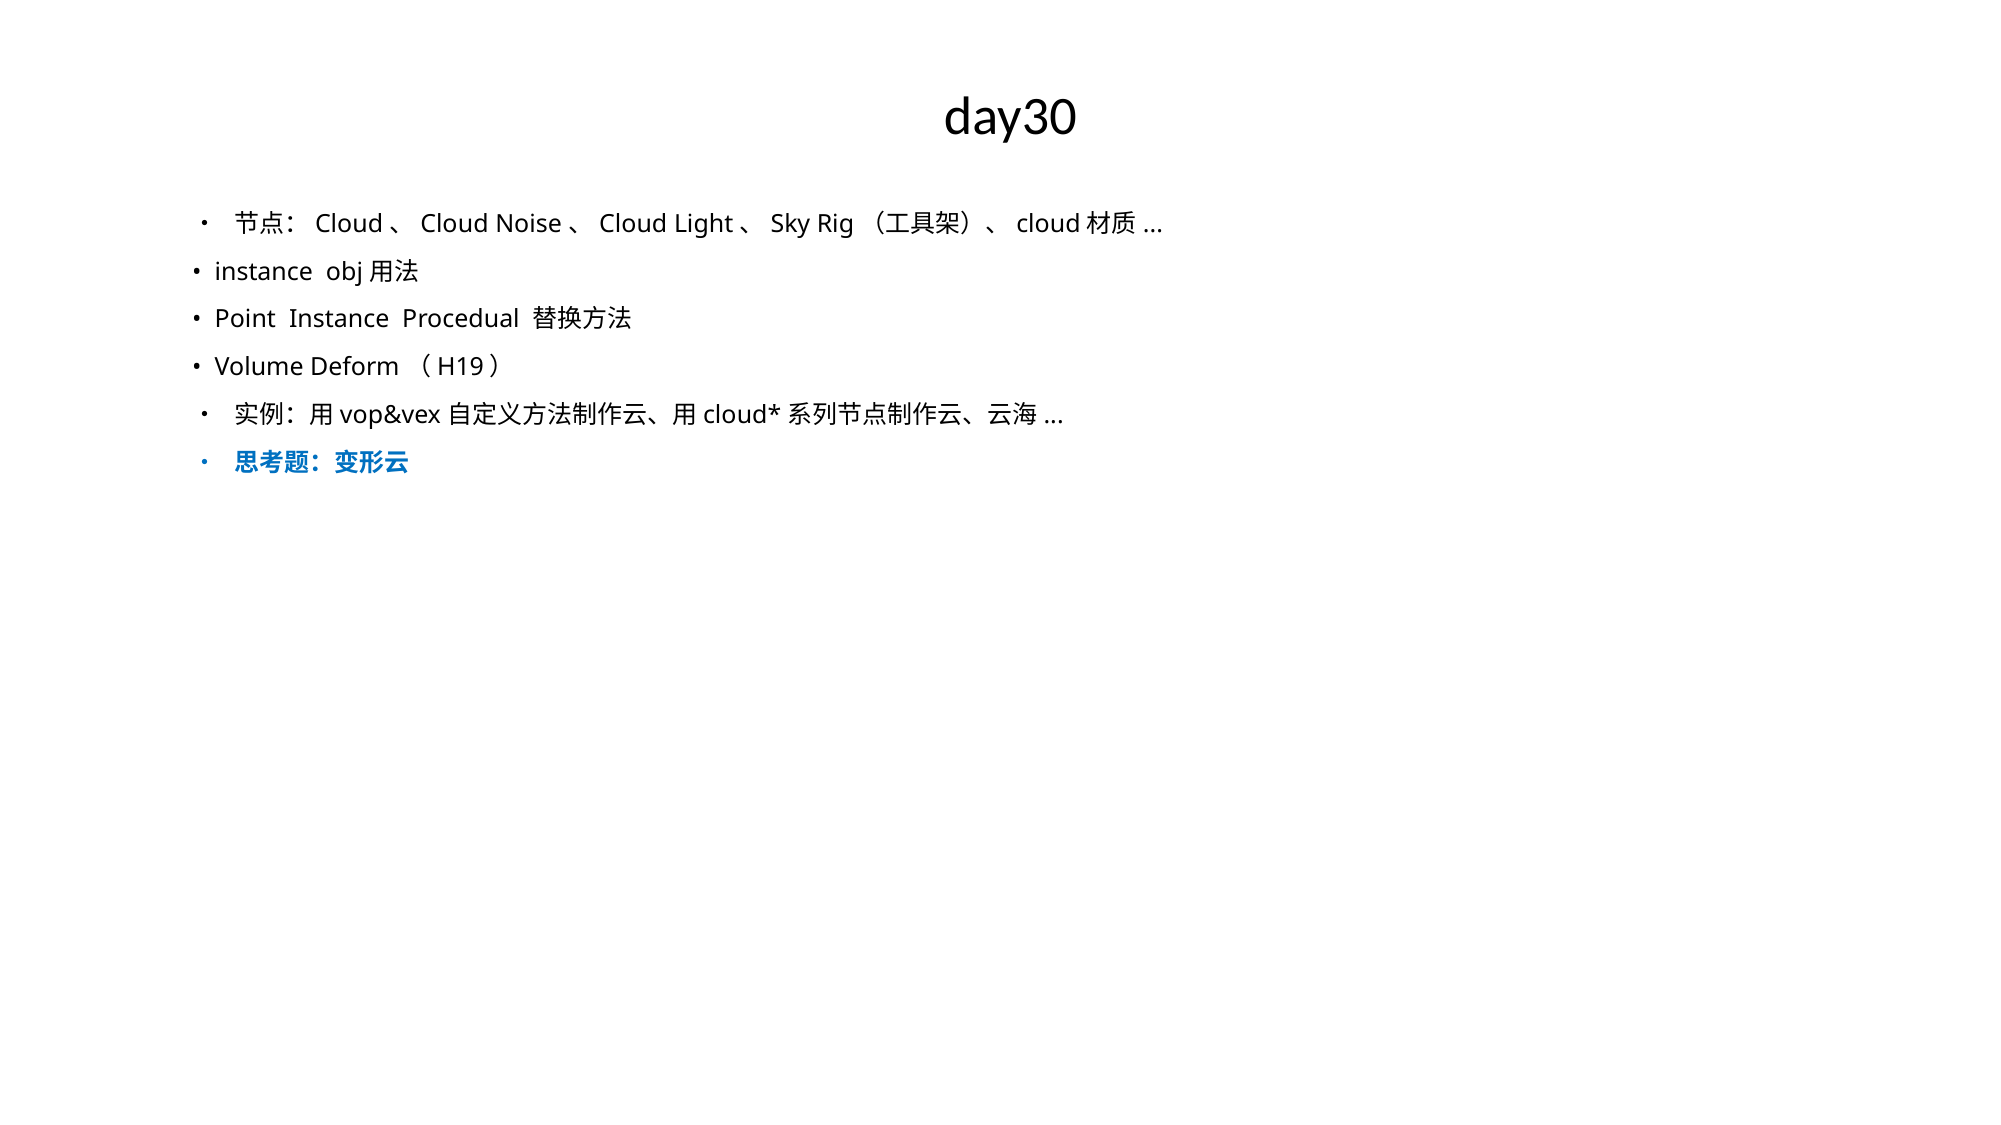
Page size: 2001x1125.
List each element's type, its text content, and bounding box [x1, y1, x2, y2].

title day30 [711, 41, 1309, 154]
subtitle • 节点：Cloud、Cloud Noise、Cloud Light、Sky Rig（工具架）、cloud材质... • instance obj用法 • Point Instance Procedual 替换方法 • Volume Deform（H19） • 实例：用vop&vex自定义方法制作云、用cloud*系列节点制作云、云海... • 思考题：变形云 [176, 203, 1815, 903]
